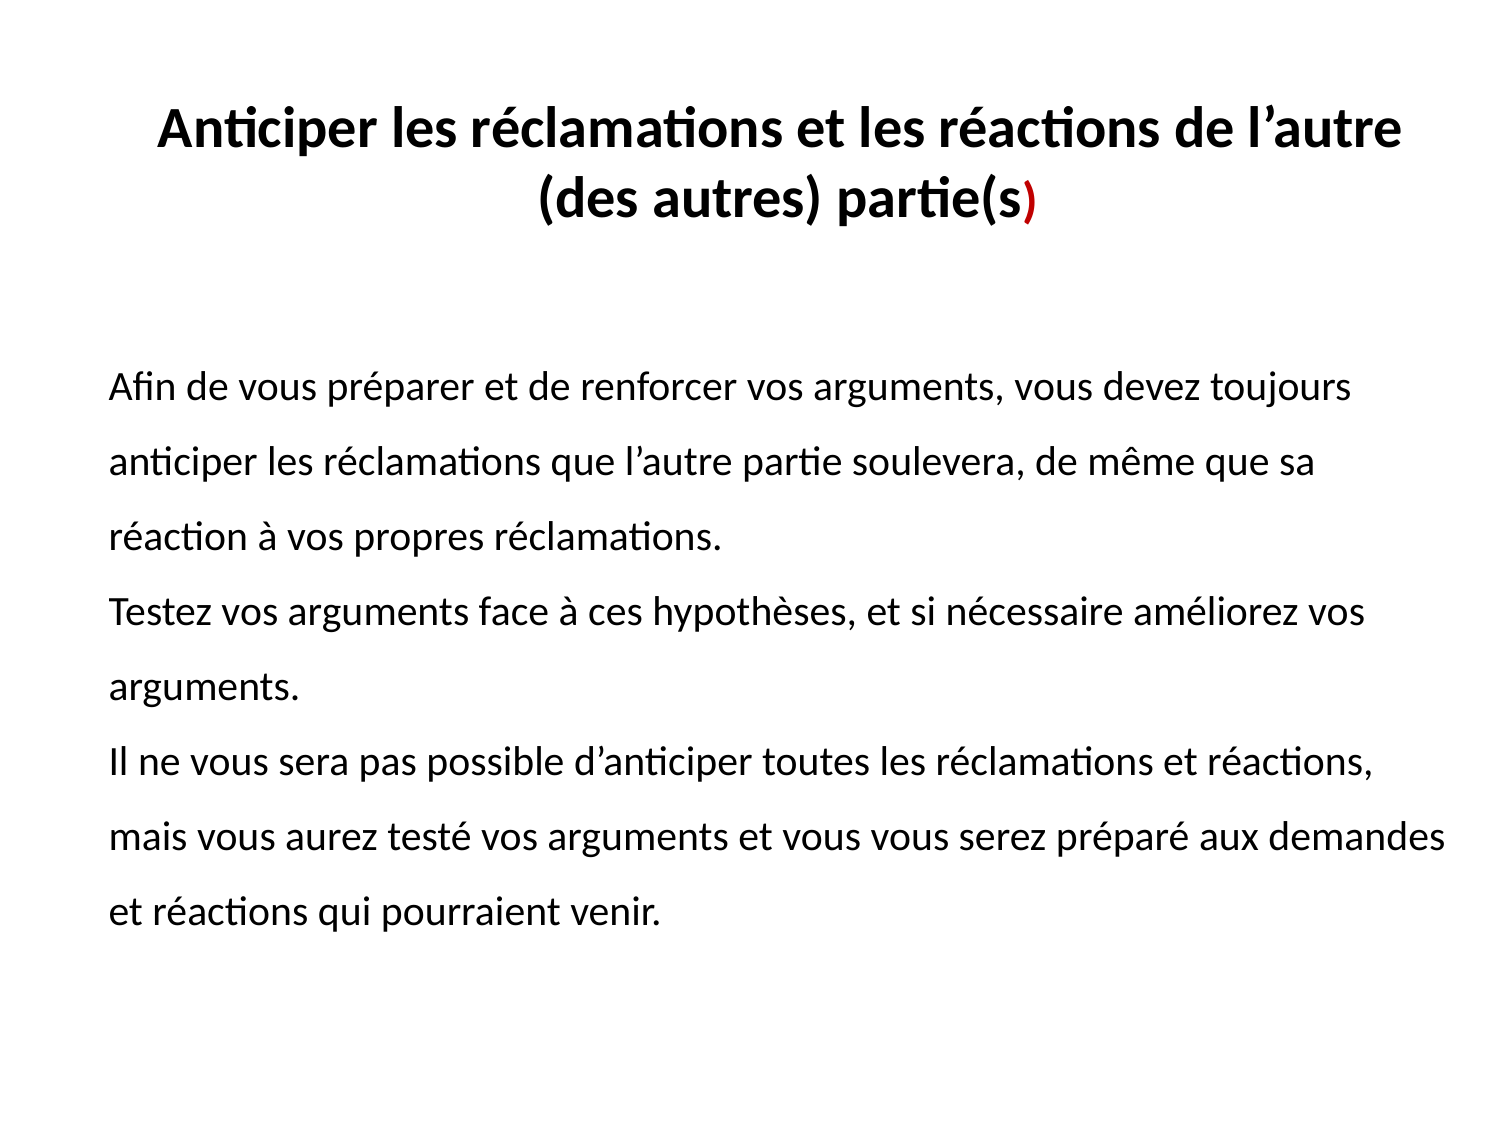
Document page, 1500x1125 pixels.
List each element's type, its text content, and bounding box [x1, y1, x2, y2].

text_box Afin de vous préparer et de renforcer vos arguments, vous devez toujours anticiper les réclamations que l’autre partie soulevera, de même que sa réaction à vos propres réclamations. Testez vos arguments face à ces hypothèses, et si nécessaire améliorez vos arguments. Il ne vous sera pas possible d’anticiper toutes les réclamations et réactions, mais vous aurez testé vos arguments et vous vous serez préparé aux demandes et réactions qui pourraient venir. [93, 326, 1465, 941]
text_box Anticiper les réclamations et les réactions de l’autre (des autres) partie(s) [140, 81, 1435, 237]
